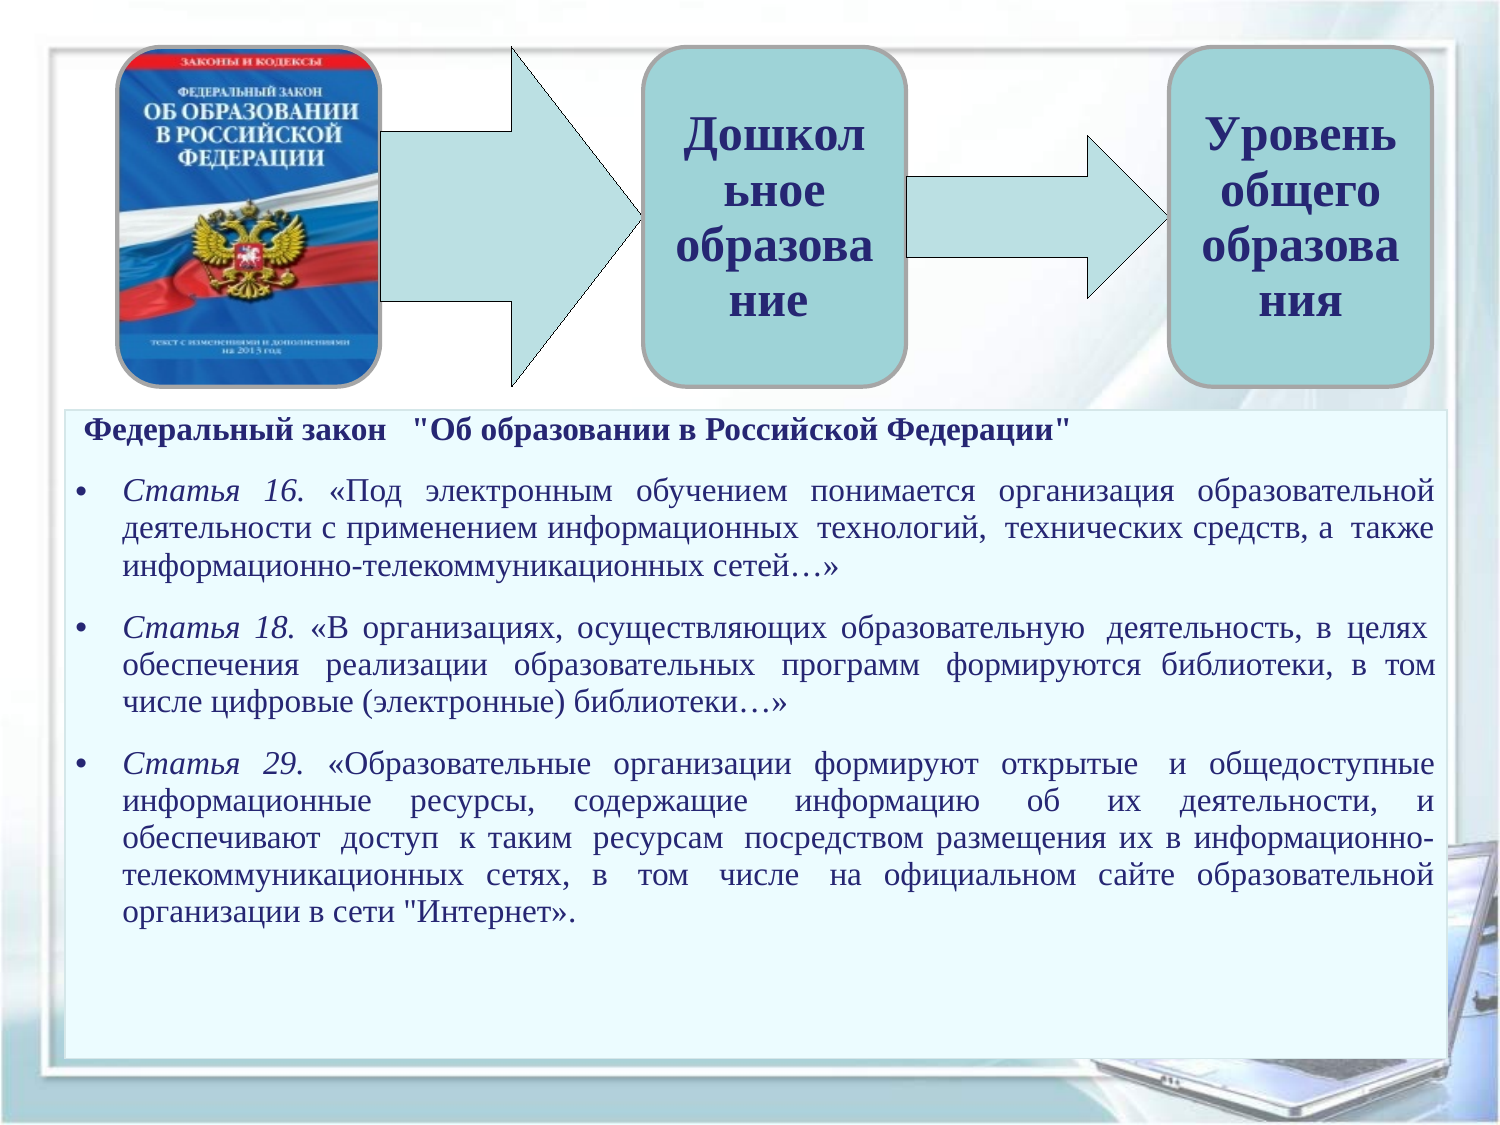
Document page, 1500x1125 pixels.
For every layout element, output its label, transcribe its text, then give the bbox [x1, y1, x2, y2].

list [116, 46, 1433, 387]
table_header Федеральный закон "Об образовании в Российской Федерации" Статья 16. «Под электронным обучением понимается организация образовательной деятельности с применением информационных технологий, технических средств, а также информационно-телекоммуникационных сетей…» Статья 18. «В организациях, осуществляющих образовательную деятельность, в целях обеспечения реализации образовательных программ формируются библиотеки, в том числе цифровые (электронные) библиотеки…» Статья 29. «Образовательные организации формируют открытые и общедоступные информационные ресурсы, содержащие информацию об их деятельности, и обеспечивают доступ к таким ресурсам посредством размещения их в информационно-телекоммуникационных сетях, в том числе на официальном сайте образовательной организации в сети "Интернет». [66, 411, 1446, 1058]
picture [0, 0, 1500, 1125]
